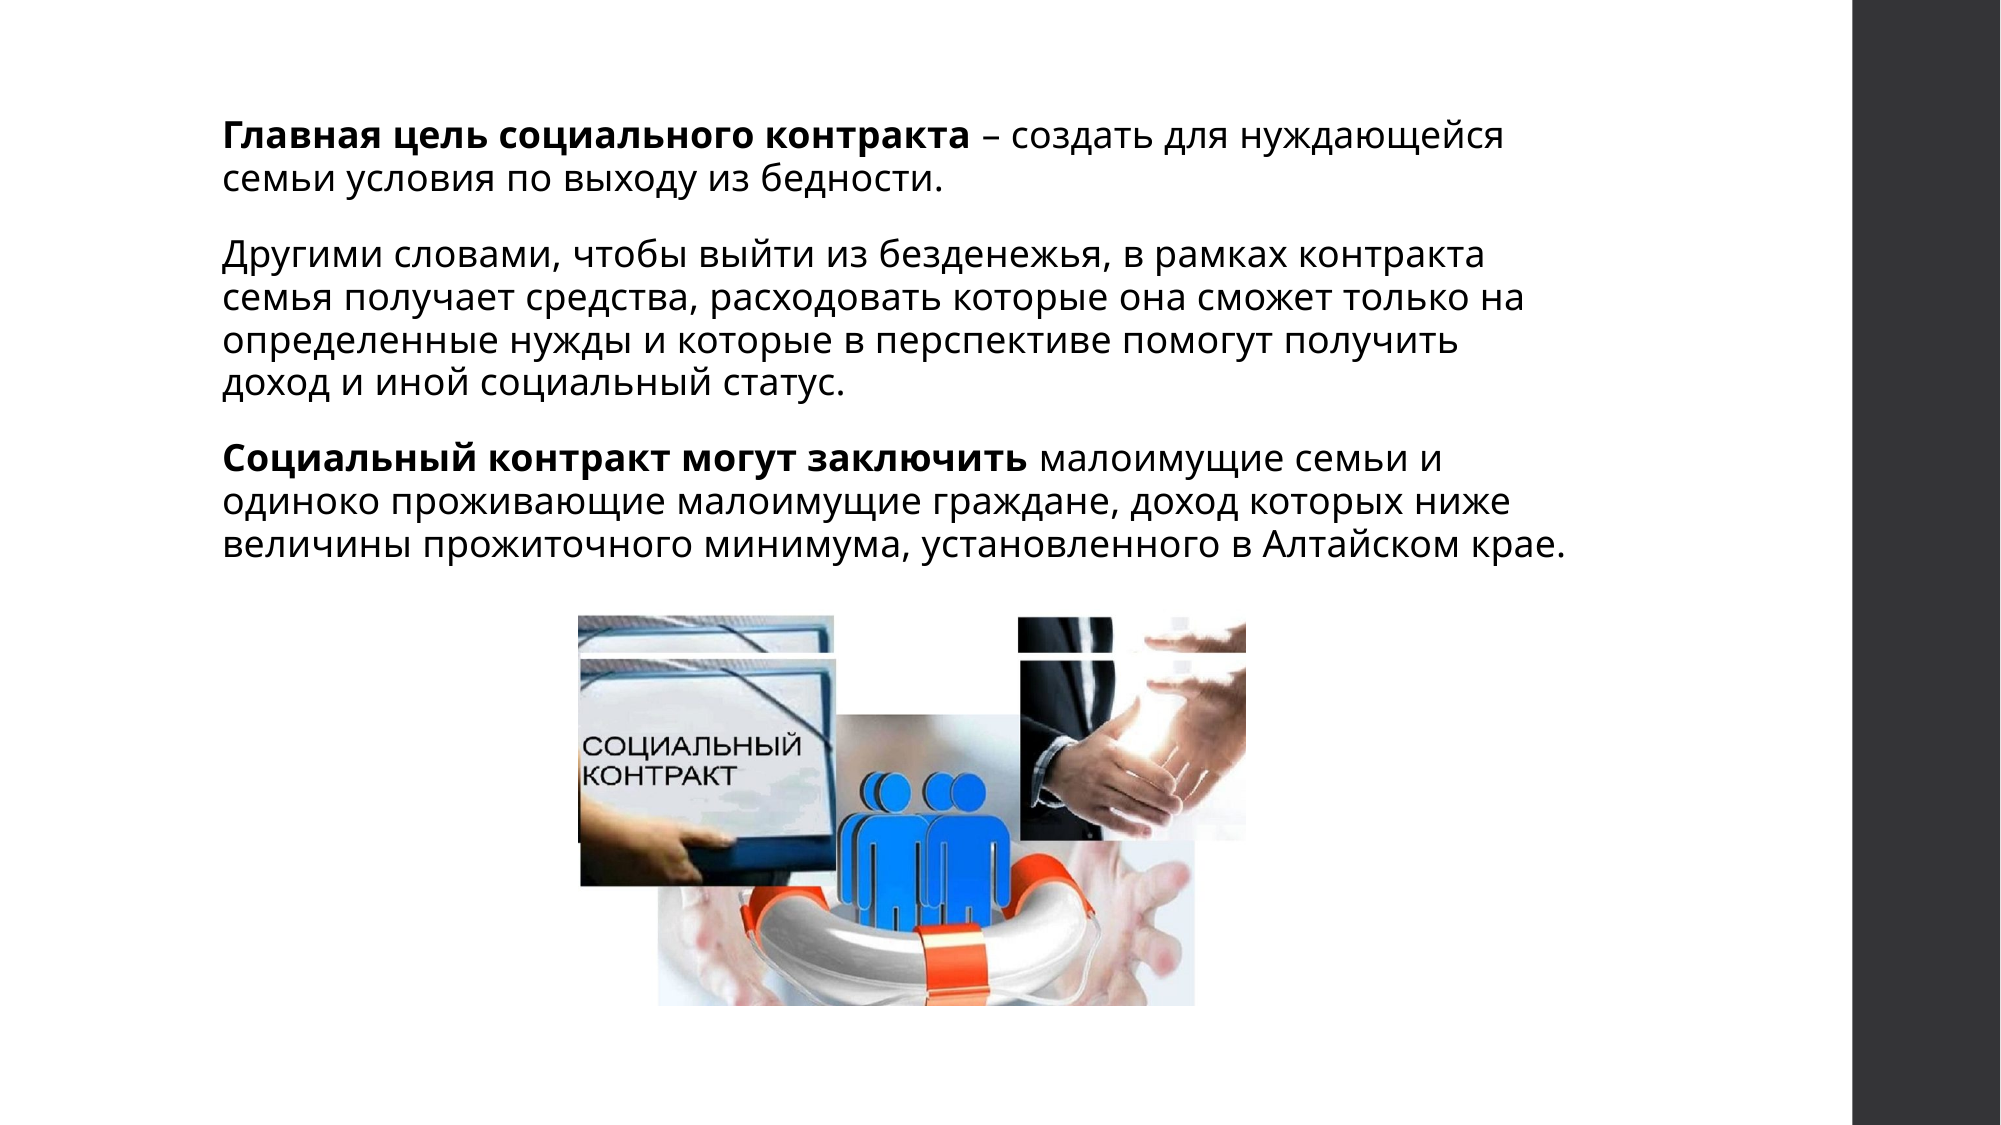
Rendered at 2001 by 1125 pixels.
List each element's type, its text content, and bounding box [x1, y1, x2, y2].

picture [577, 609, 1246, 1007]
list Главная цель социального контракта – создать для нуждающейся семьи условия по выходу из бедности. Другими словами, чтобы выйти из безденежья, в рамках контракта семья получает средства, расходовать которые она сможет только на определенные нужды и которые в перспективе помогут получить доход и иной социальный статус. Социальный контракт могут заключить малоимущие семьи и одиноко проживающие малоимущие граждане, доход которых ниже величины прожиточного минимума, установленного в Алтайском крае. [206, 107, 1588, 591]
